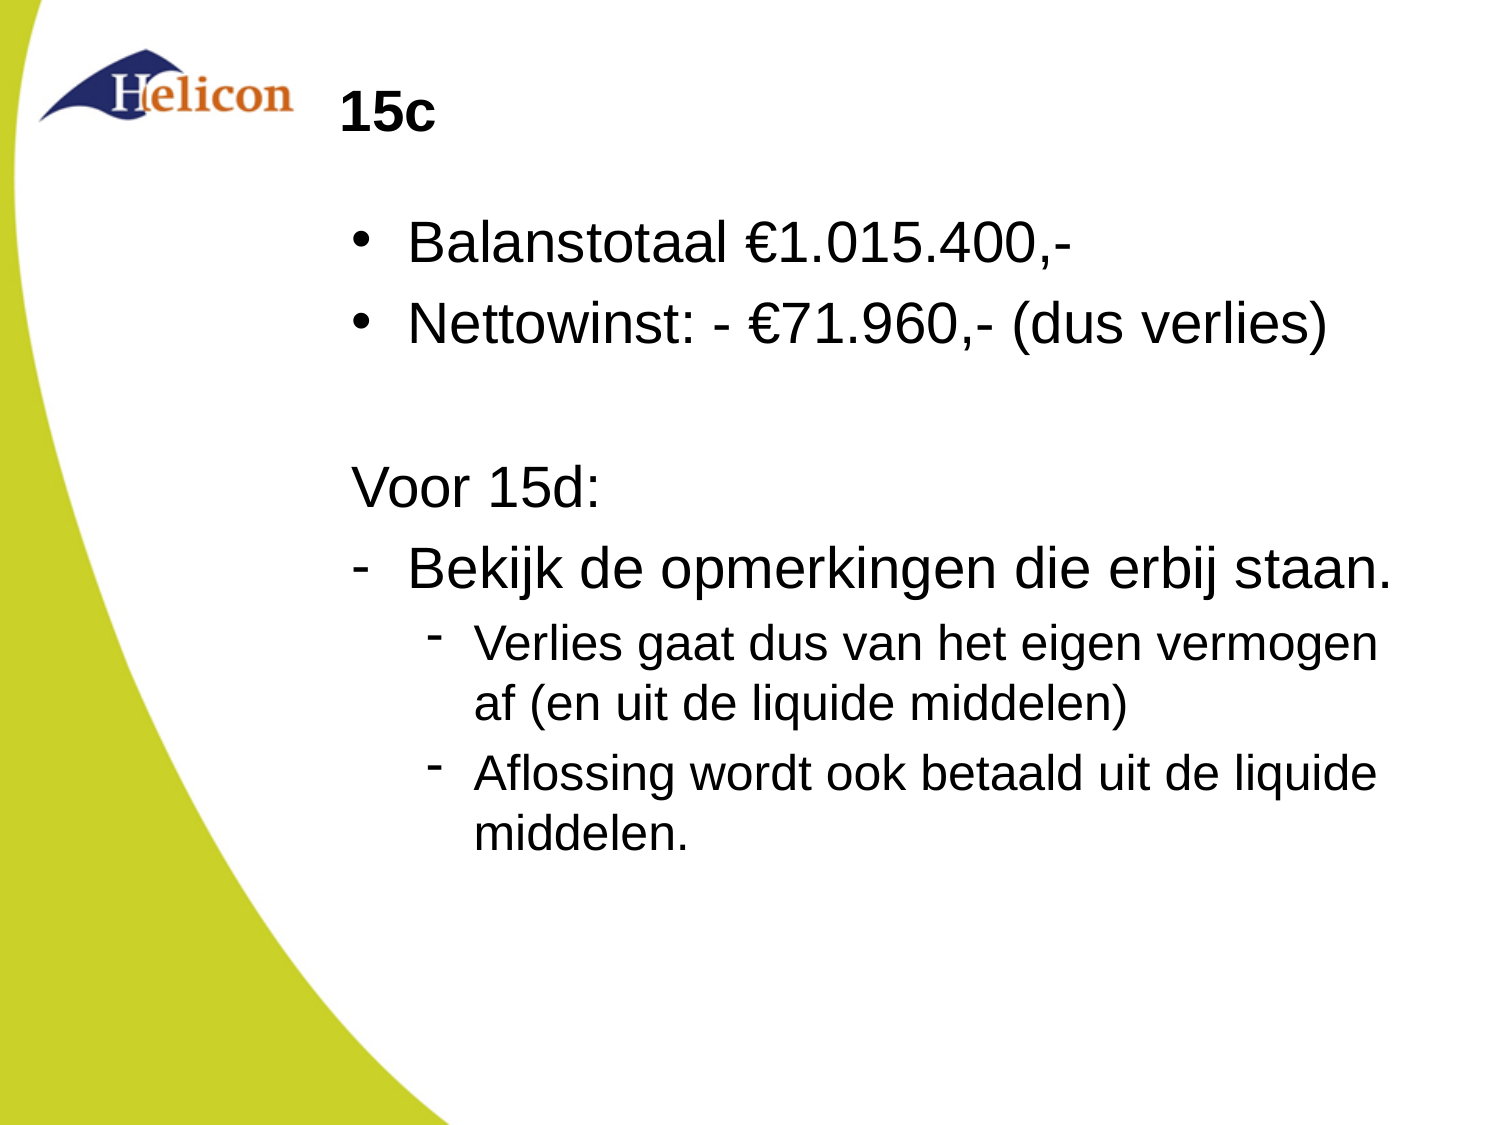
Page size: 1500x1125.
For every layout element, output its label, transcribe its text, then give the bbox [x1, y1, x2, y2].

list Balanstotaal €1.015.400,- Nettowinst: - €71.960,- (dus verlies) Voor 15d: Bekijk de opmerkingen die erbij staan. Verlies gaat dus van het eigen vermogen af (en uit de liquide middelen) Aflossing wordt ook betaald uit de liquide middelen. [336, 196, 1425, 1005]
picture [0, 0, 1500, 1125]
title 15c [324, 54, 1415, 161]
